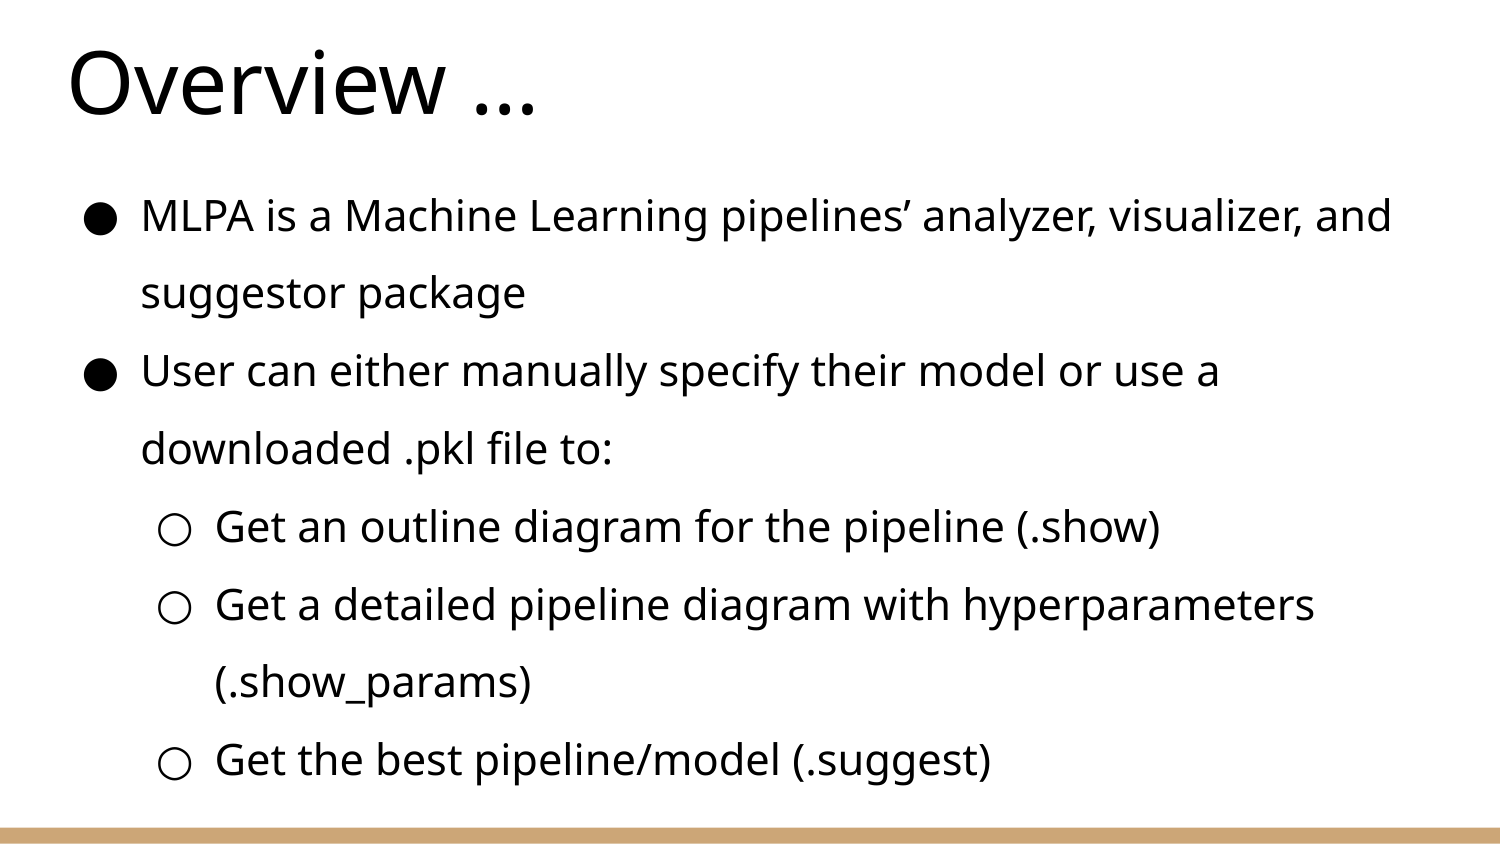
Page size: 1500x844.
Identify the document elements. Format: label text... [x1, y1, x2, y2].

list MLPA is a Machine Learning pipelines’ analyzer, visualizer, and suggestor package User can either manually specify their model or use a downloaded .pkl file to: Get an outline diagram for the pipeline (.show) Get a detailed pipeline diagram with hyperparameters (.show_params) Get the best pipeline/model (.suggest) [51, 146, 1449, 803]
title Overview … [51, 10, 1449, 146]
